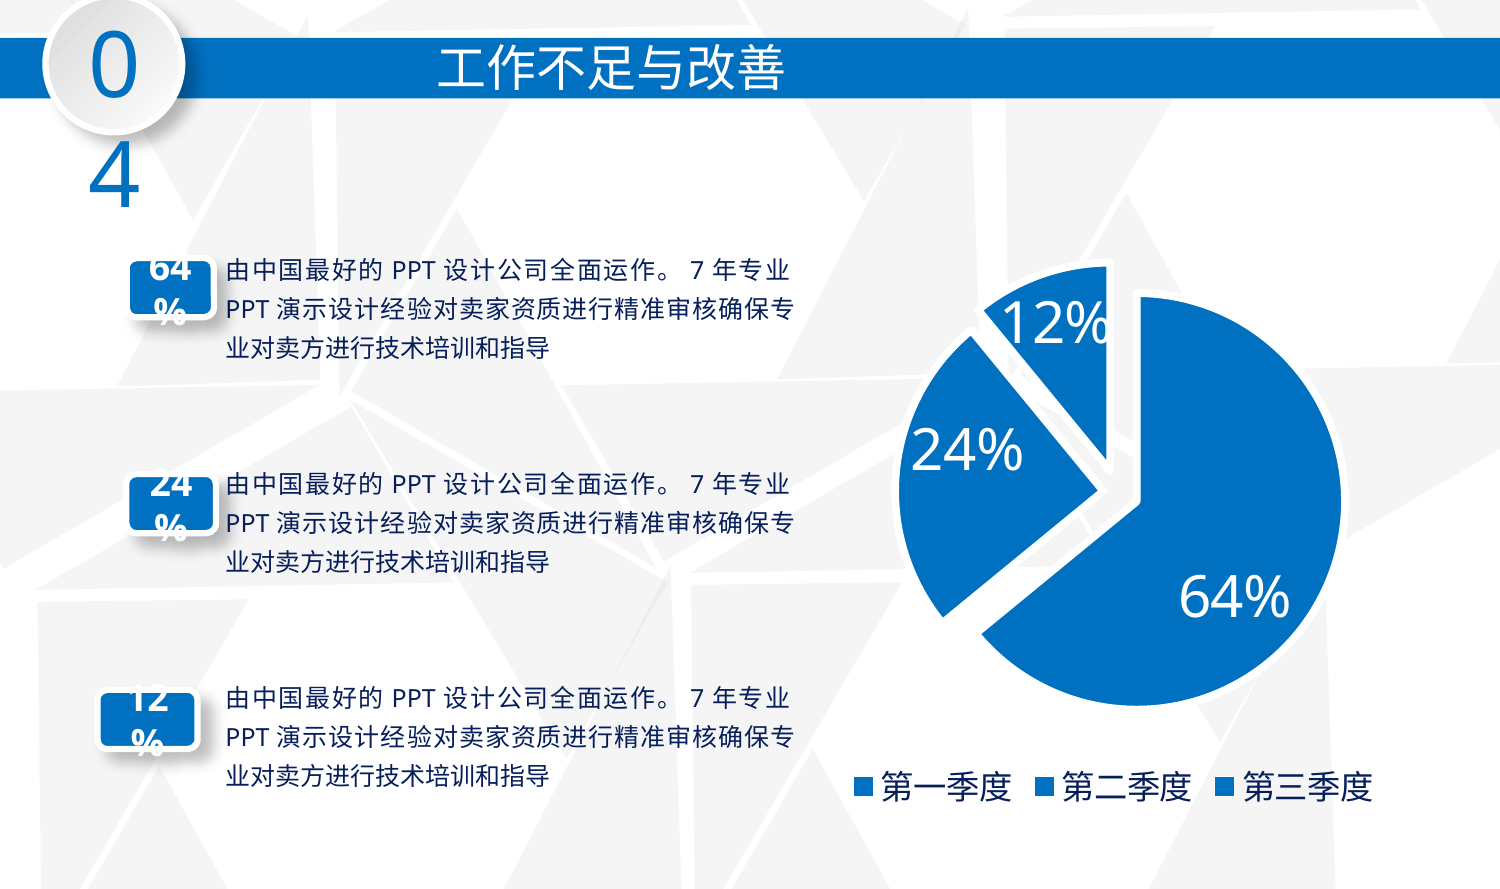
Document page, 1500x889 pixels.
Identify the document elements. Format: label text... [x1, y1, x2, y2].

text_box 64% [124, 255, 216, 320]
text_box [0, 37, 40, 99]
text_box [45, 0, 183, 133]
text_box [904, 37, 1500, 99]
text_box 24% [124, 471, 213, 536]
text_box 工作不足与改善 [318, 24, 904, 109]
text_box 12% [95, 687, 200, 752]
text_box [195, 37, 318, 99]
text_box 由中国最好的PPT设计公司全面运作。7年专业PPT演示设计经验对卖家资质进行精准审核确保专业对卖方进行技术培训和指导 [213, 668, 646, 797]
text_box 由中国最好的PPT设计公司全面运作。7年专业PPT演示设计经验对卖家资质进行精准审核确保专业对卖方进行技术培训和指导 [213, 240, 646, 369]
text_box 由中国最好的PPT设计公司全面运作。7年专业PPT演示设计经验对卖家资质进行精准审核确保专业对卖方进行技术培训和指导 [213, 454, 646, 583]
chart [651, 167, 1500, 816]
